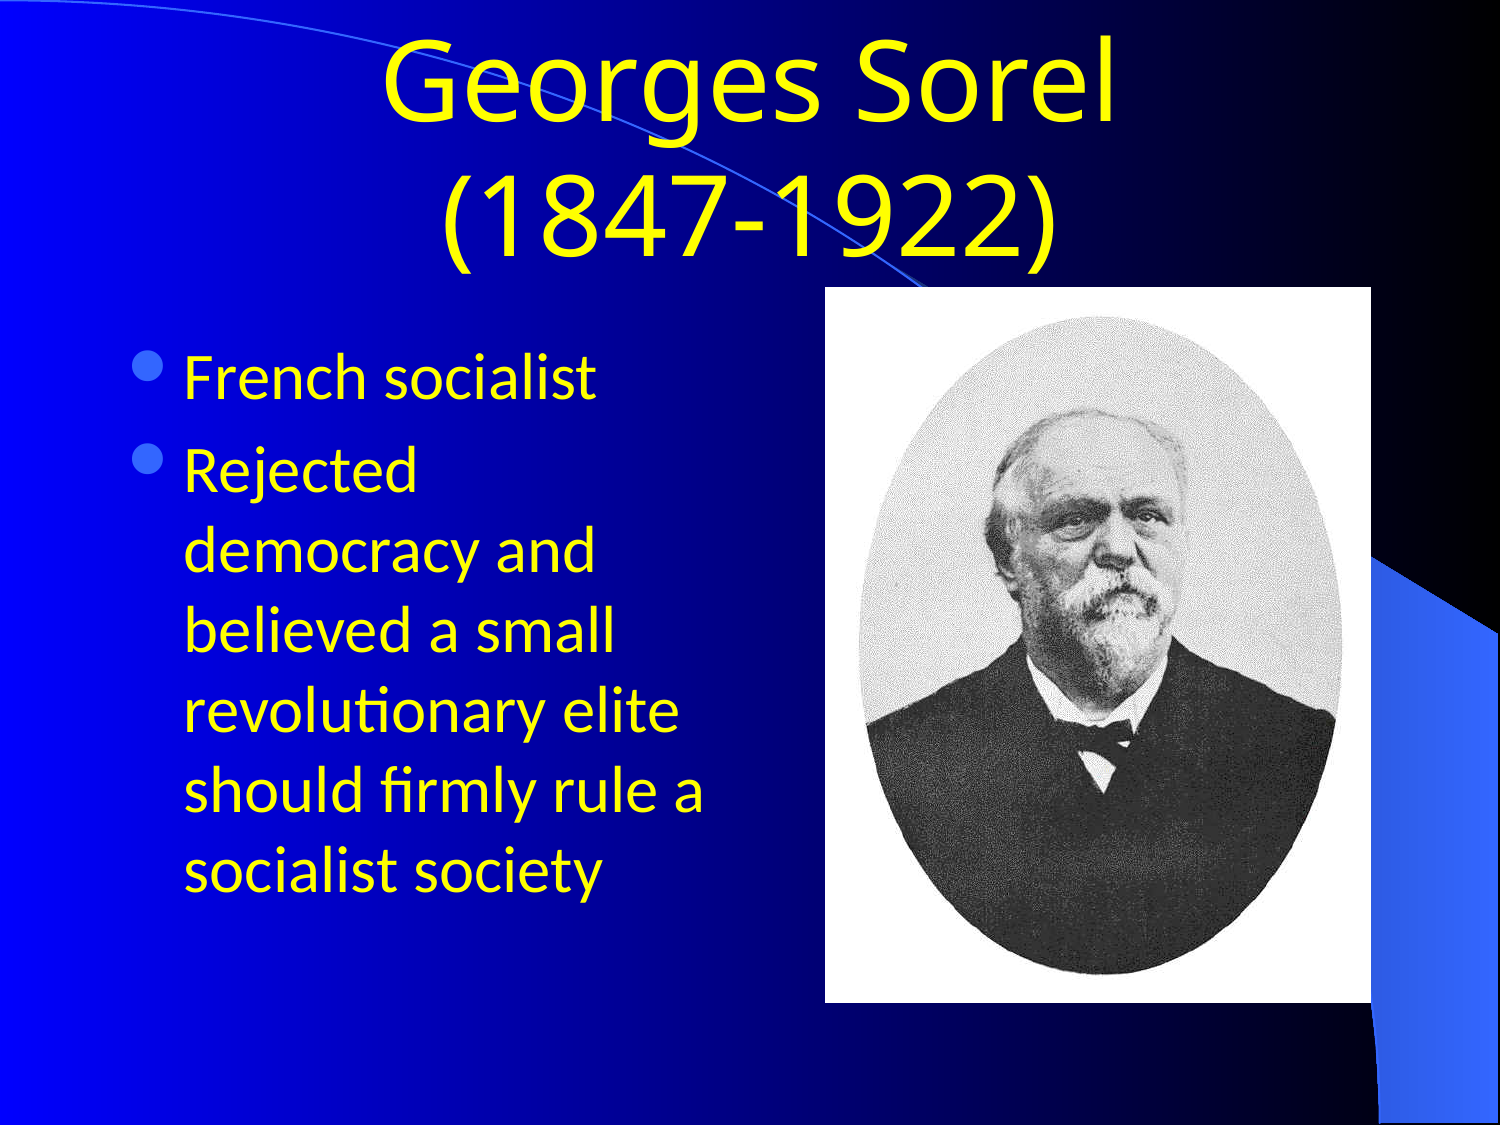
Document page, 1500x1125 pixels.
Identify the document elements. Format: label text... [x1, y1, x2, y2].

picture [824, 287, 1372, 1004]
list French socialist Rejected democracy and believed a small revolutionary elite should firmly rule a socialist society [112, 324, 738, 1001]
title Georges Sorel (1847-1922) [112, 49, 1388, 238]
